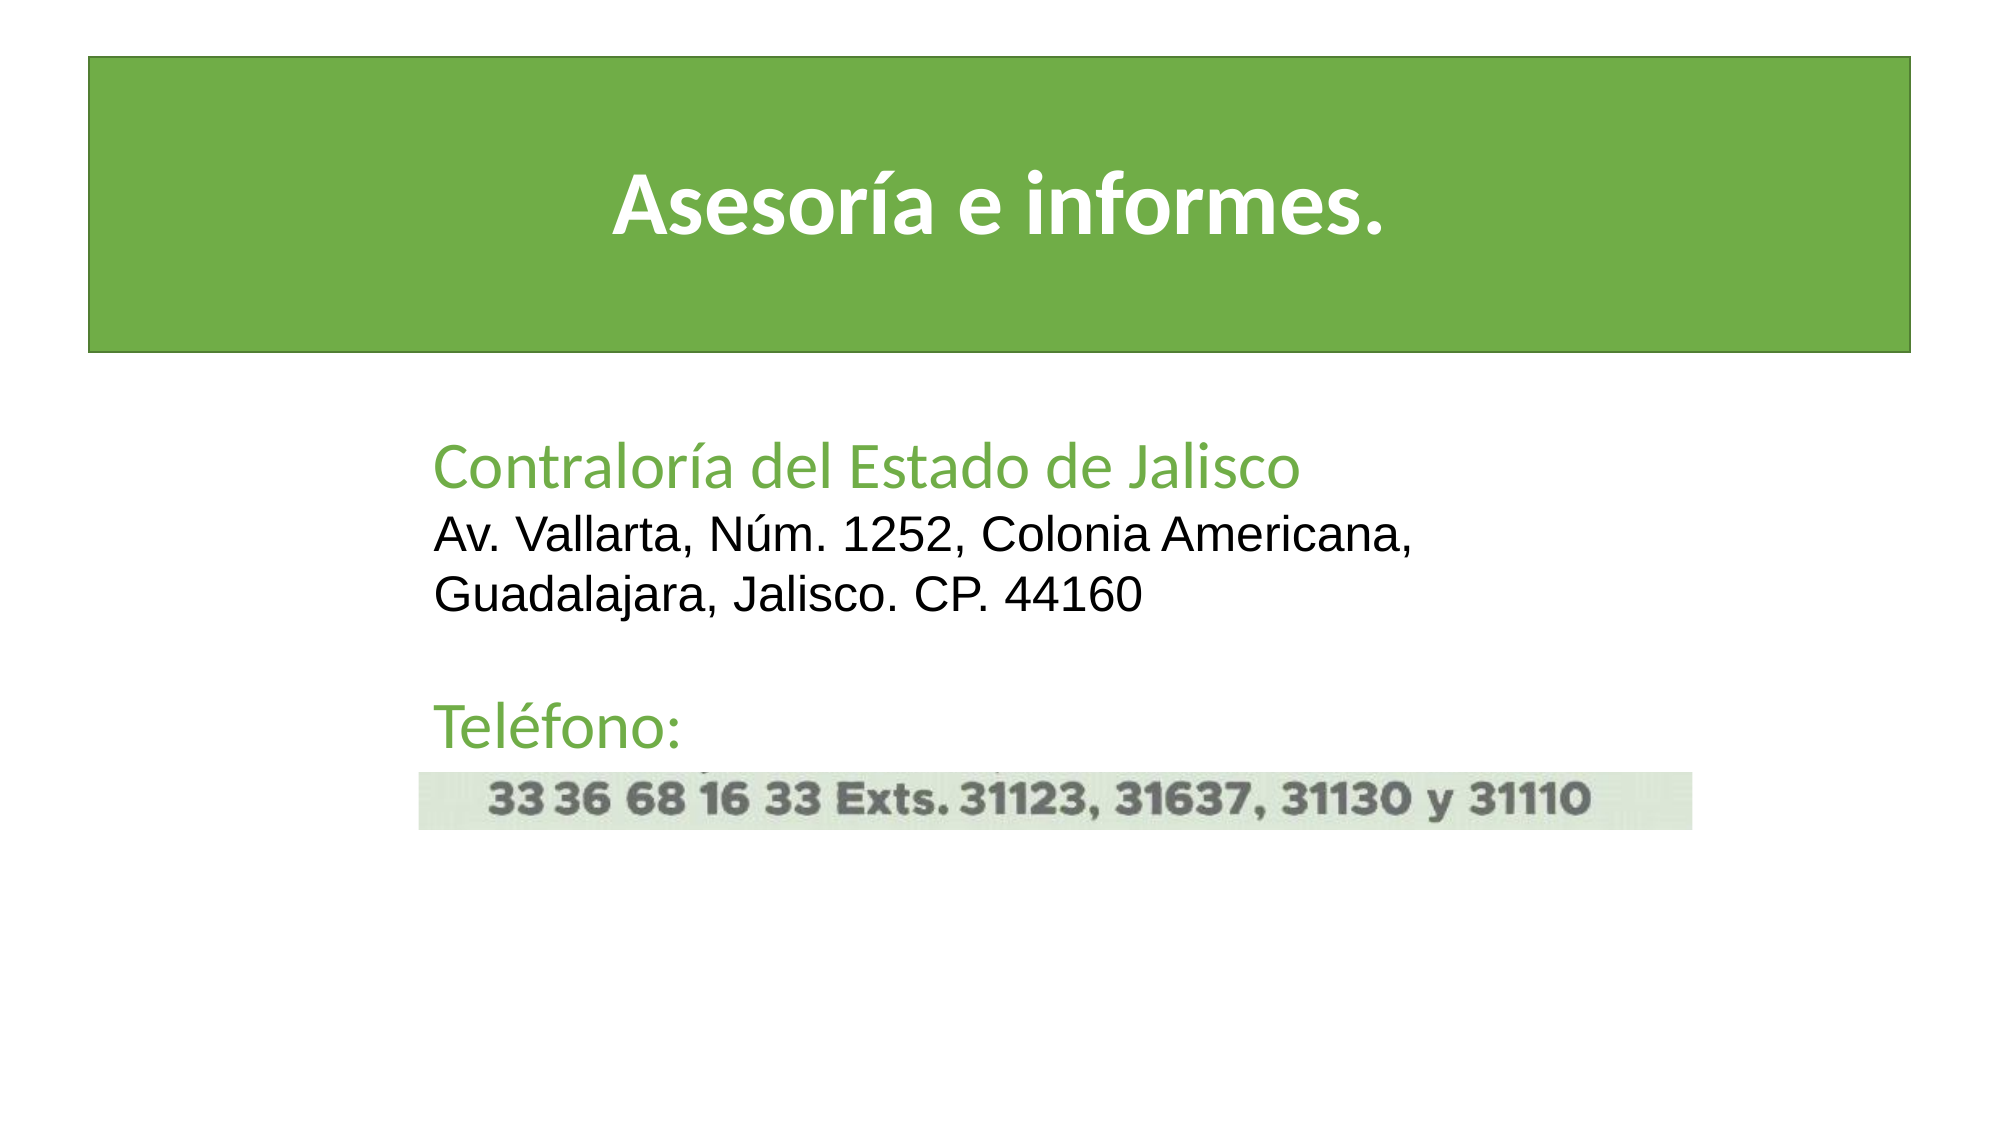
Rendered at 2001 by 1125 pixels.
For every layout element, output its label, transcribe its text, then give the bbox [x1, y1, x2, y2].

text_box [88, 56, 1910, 353]
title Asesoría e informes. [137, 96, 1863, 314]
text_box Contraloría del Estado de Jalisco Av. Vallarta, Núm. 1252, Colonia Americana, Guadalajara, Jalisco. CP. 44160 Teléfono: [418, 413, 1611, 769]
picture [418, 772, 1693, 830]
